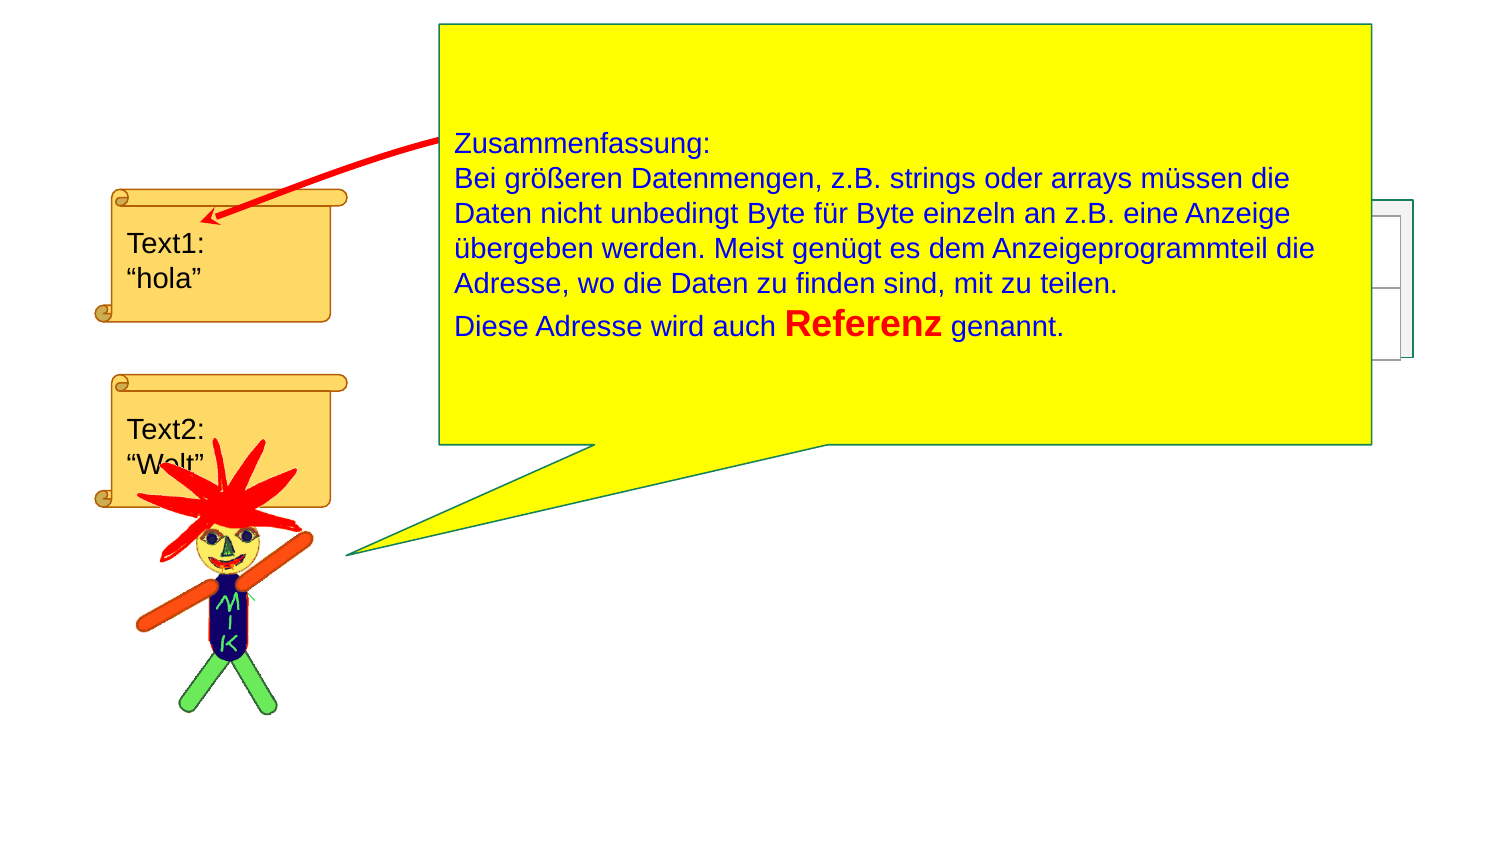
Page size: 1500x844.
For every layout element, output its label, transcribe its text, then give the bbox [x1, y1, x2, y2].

text_box [200, 139, 439, 235]
text_box Zusammenfassung: Bei größeren Datenmengen, z.B. strings oder arrays müssen die Daten nicht unbedingt Byte für Byte einzeln an z.B. eine Anzeige übergeben werden. Meist genügt es dem Anzeigeprogrammteil die Adresse, wo die Daten zu finden sind, mit zu teilen. Diese Adresse wird auch Referenz genannt. [346, 24, 1372, 556]
table_cell [1372, 289, 1400, 359]
text_box Text2: “Welt” [95, 374, 348, 508]
table_header [1372, 217, 1400, 287]
text_box Text1: “hola” [95, 189, 331, 322]
text_box [1372, 200, 1414, 358]
picture [117, 430, 325, 723]
